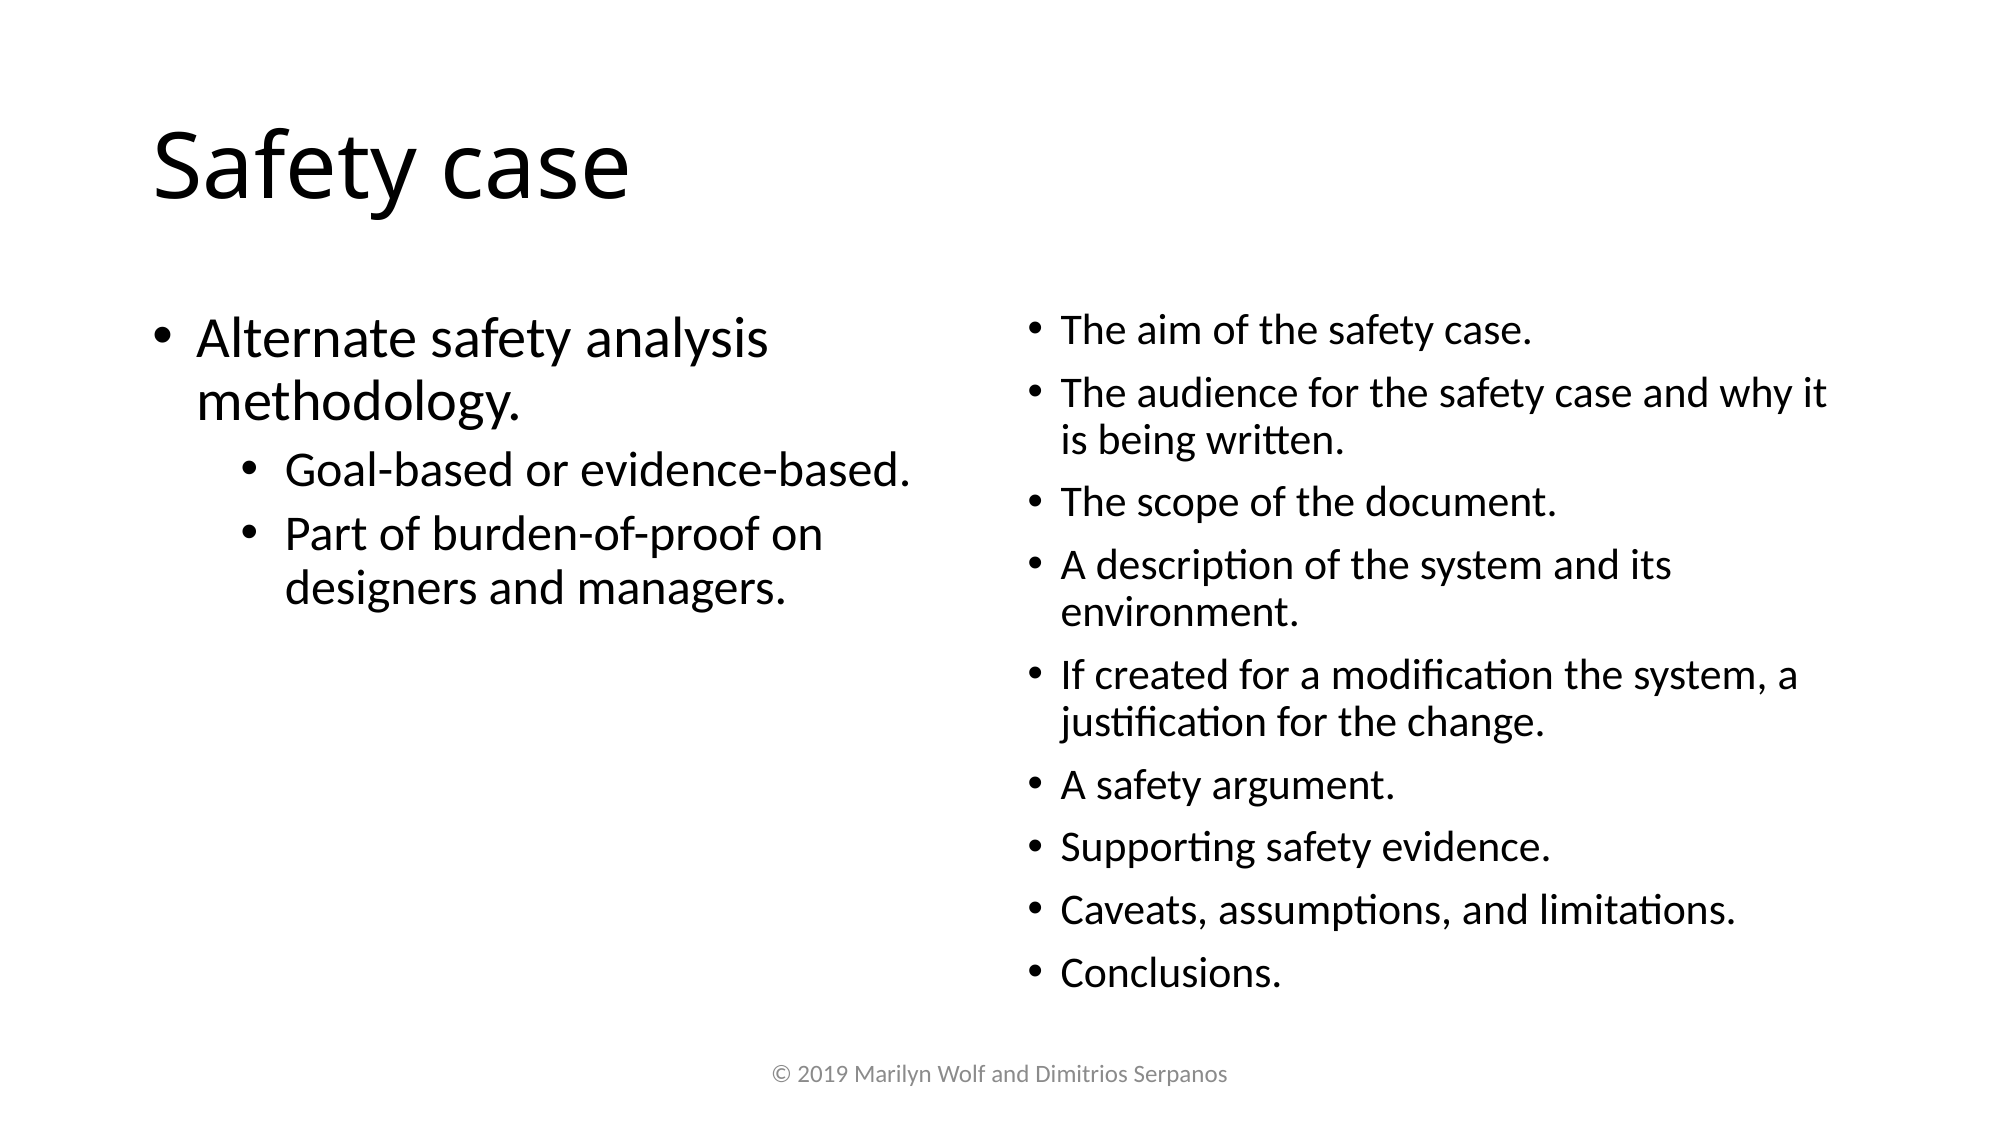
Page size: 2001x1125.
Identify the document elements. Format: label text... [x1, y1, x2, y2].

list The aim of the safety case. The audience for the safety case and why it is being written. The scope of the document. A description of the system and its environment. If created for a modification the system, a justification for the change. A safety argument. Supporting safety evidence. Caveats, assumptions, and limitations. Conclusions. [1012, 299, 1863, 1014]
list Alternate safety analysis methodology. Goal-based or evidence-based. Part of burden-of-proof on designers and managers. [137, 299, 988, 1014]
footer © 2019 Marilyn Wolf and Dimitrios Serpanos [662, 1042, 1338, 1103]
title Safety case [137, 59, 1863, 278]
